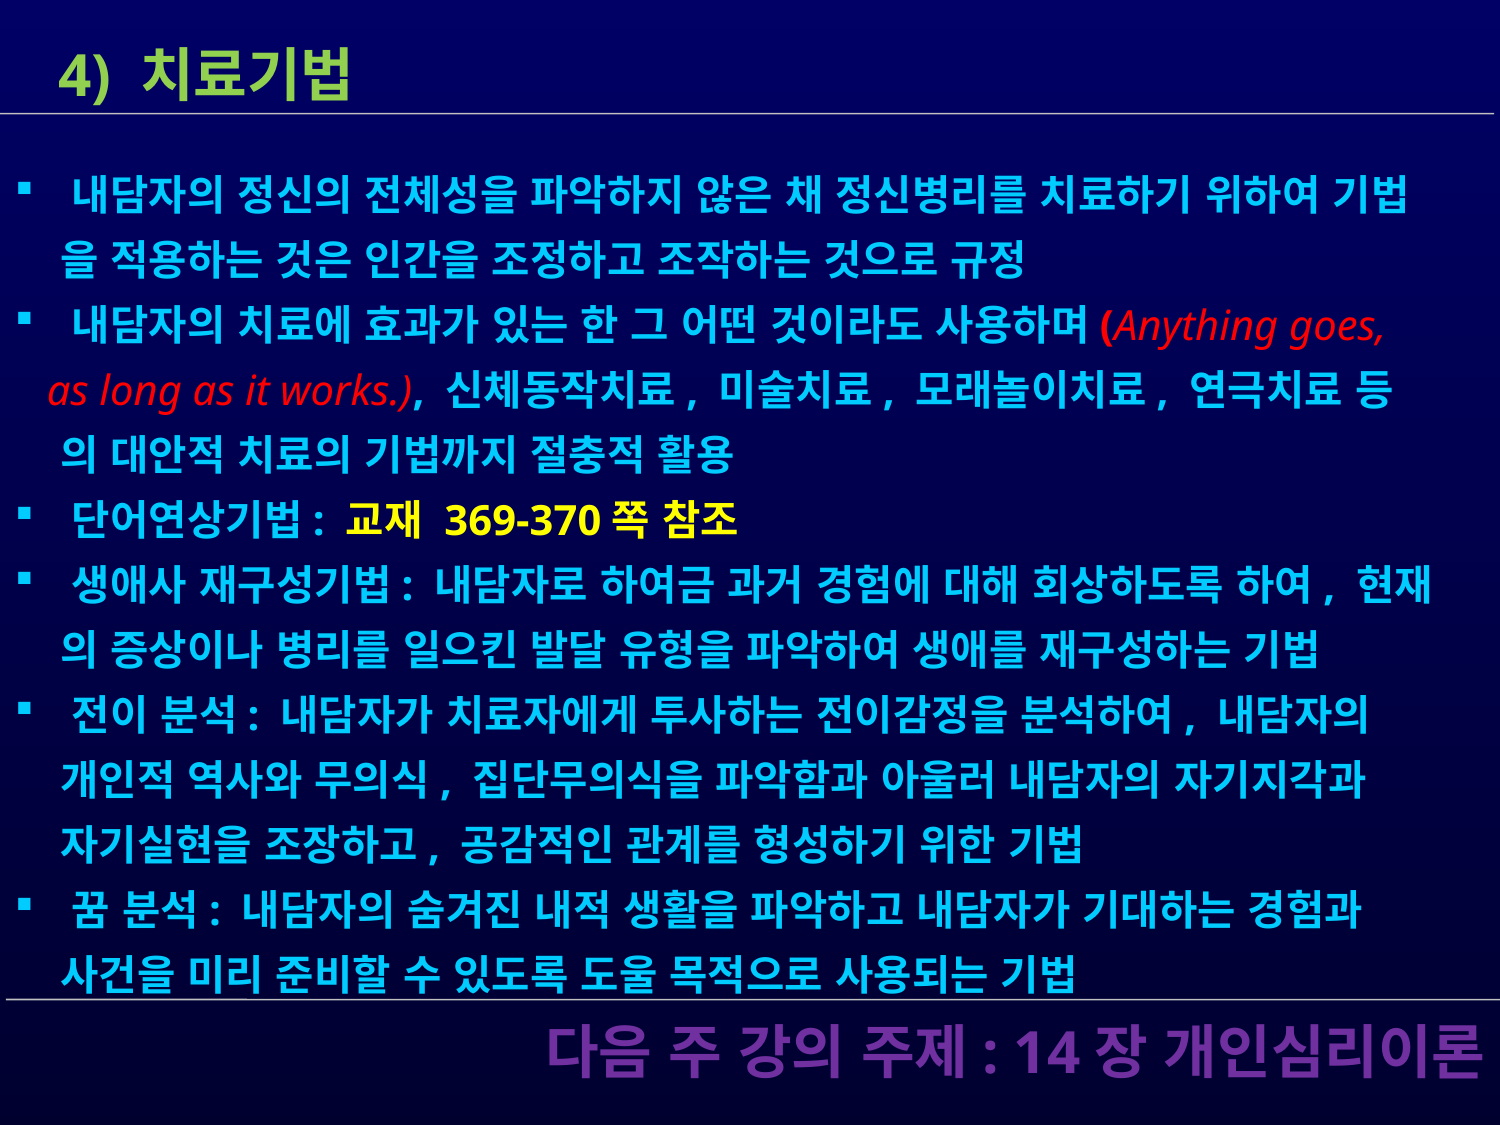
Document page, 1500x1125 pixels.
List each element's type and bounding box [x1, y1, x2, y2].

text_box [0, 30, 1500, 1094]
